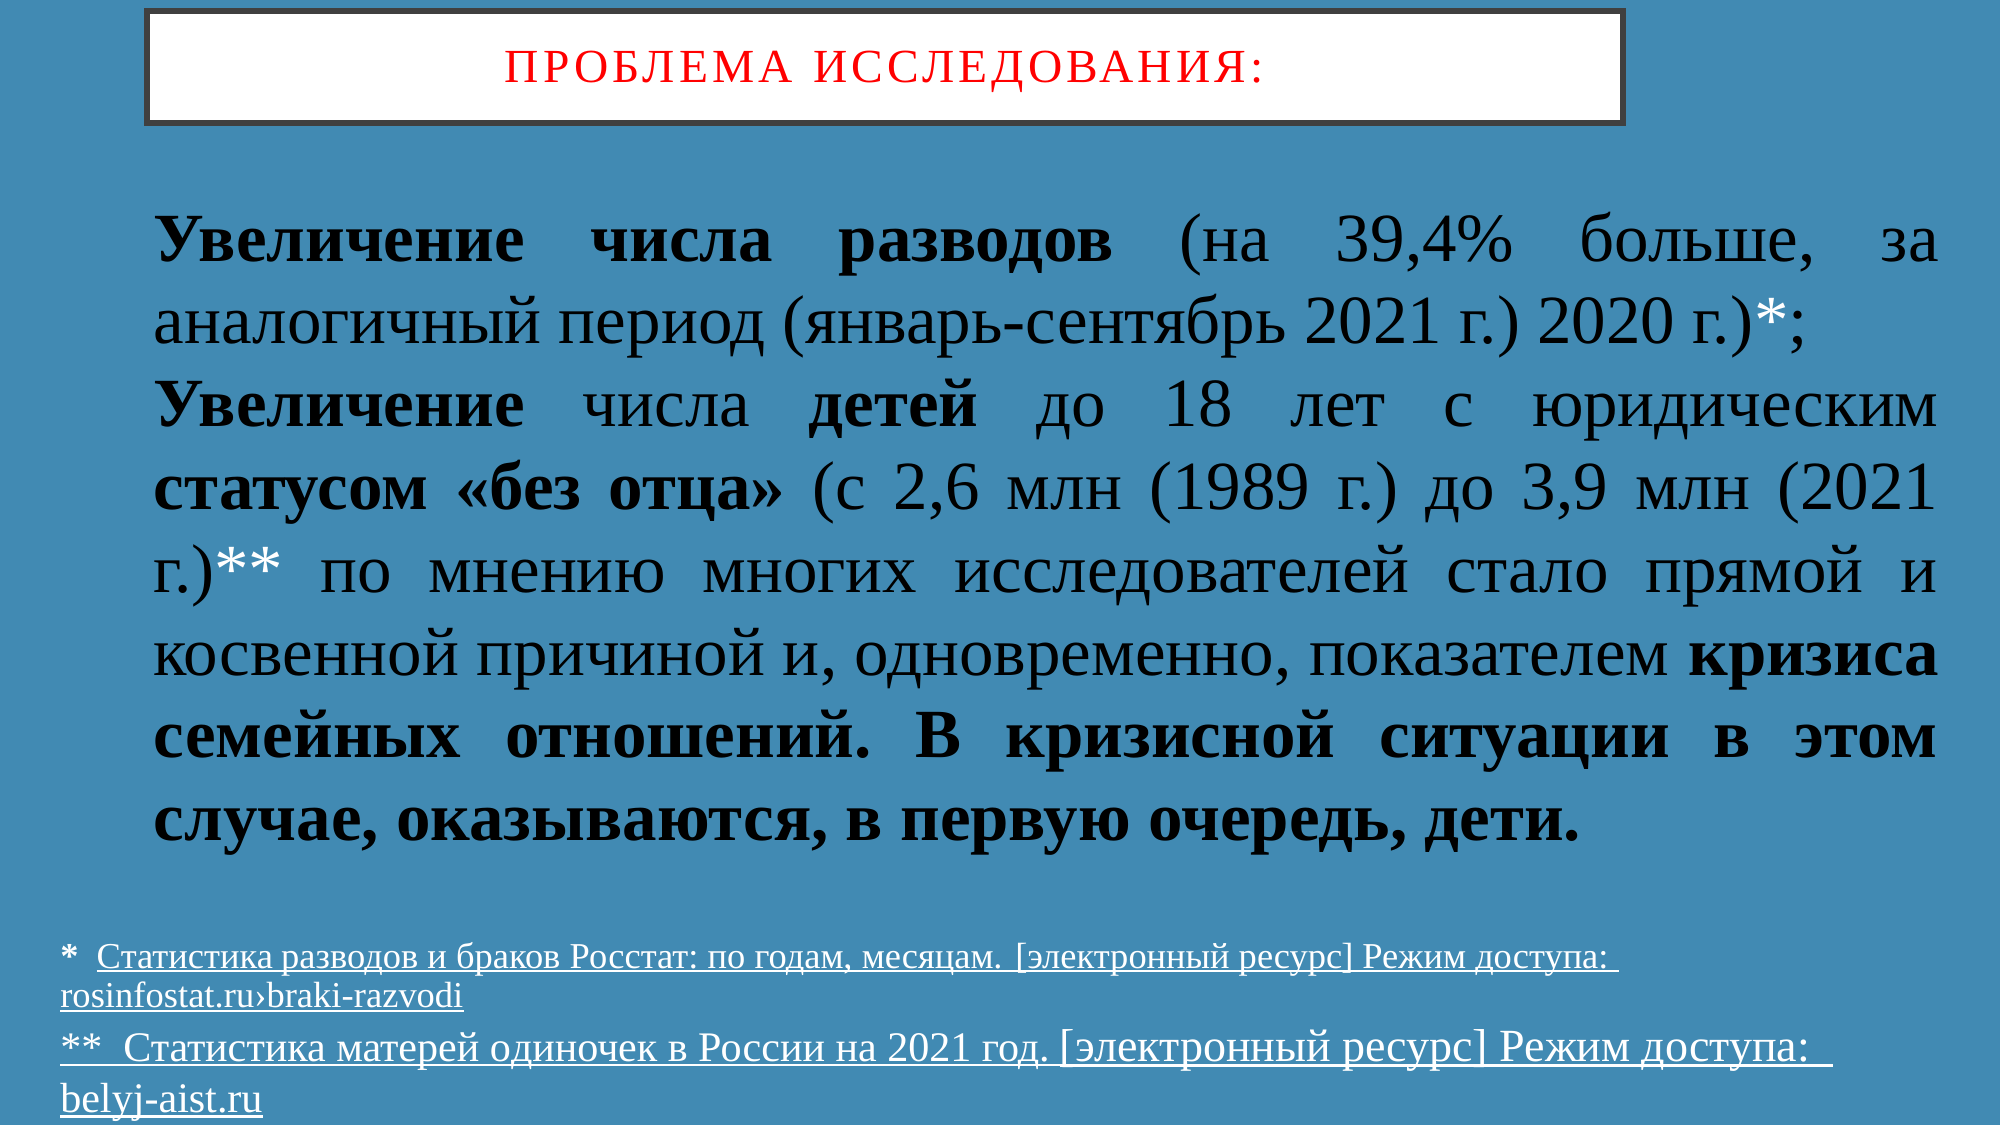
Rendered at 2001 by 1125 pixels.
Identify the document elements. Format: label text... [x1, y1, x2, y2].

subtitle Увеличение числа разводов (на 39,4% больше, за аналогичный период (январь-сентябрь 2021 г.) 2020 г.)*; Увеличение числа детей до 18 лет с юридическим статусом «без отца» (с 2,6 млн (1989 г.) до 3,9 млн (2021 г.)** по мнению многих исследователей стало прямой и косвенной причиной и, одновременно, показателем кризиса семейных отношений. В кризисной ситуации в этом случае, оказываются, в первую очередь, дети. * Cтатистика разводов и браков Росстат: по годам, месяцам. [электронный ресурс] Режим доступа: rosinfostat.ru›braki-razvodi ** Статистика матерей одиночек в России на 2021 год. [электронный ресурс] Режим доступа: belyj-aist.ru [45, 184, 1955, 1125]
title Проблема исследования: [144, 8, 1626, 126]
